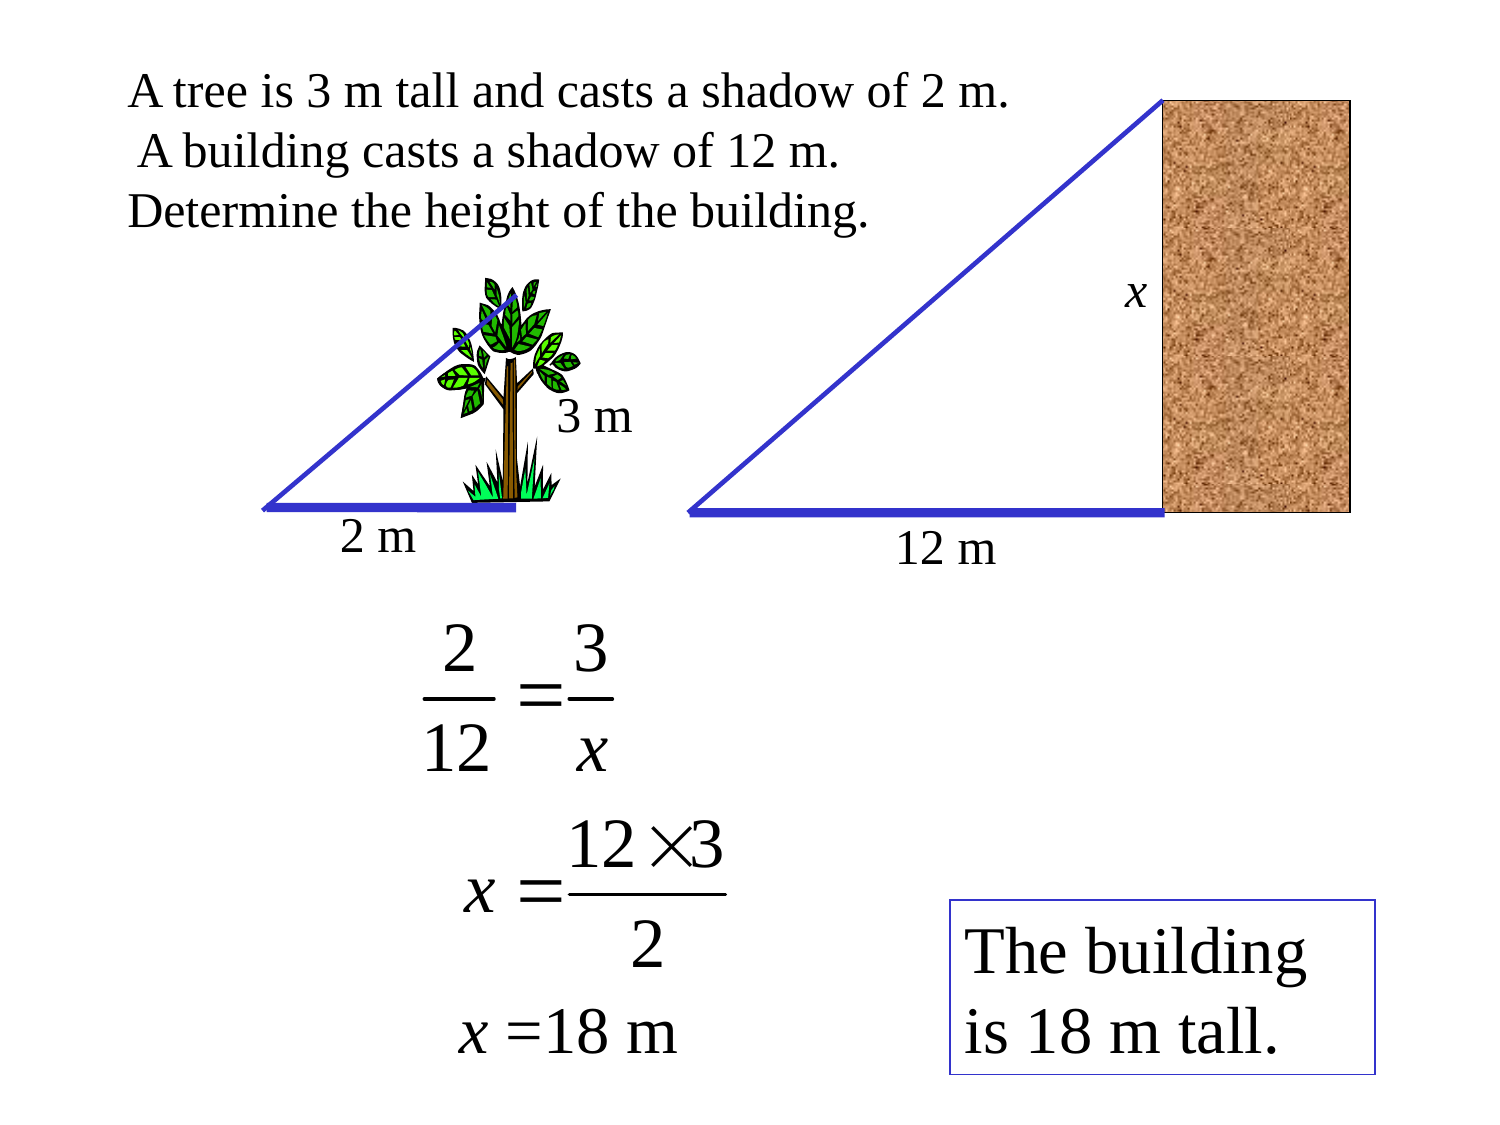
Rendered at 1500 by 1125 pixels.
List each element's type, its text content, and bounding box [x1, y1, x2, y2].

text_box x [1110, 249, 1311, 325]
text_box A tree is 3 m tall and casts a shadow of 2 m. A building casts a shadow of 12 m. Determine the height of the building. [112, 49, 1038, 245]
text_box x =18 m [444, 979, 807, 1075]
text_box [1162, 100, 1350, 513]
text_box 12 m [880, 507, 1081, 583]
text_box The building is 18 m tall. [950, 899, 1375, 1075]
picture [436, 277, 581, 504]
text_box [449, 799, 740, 984]
text_box 2 m [324, 495, 525, 570]
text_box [412, 604, 626, 788]
text_box 3 m [587, 374, 742, 450]
